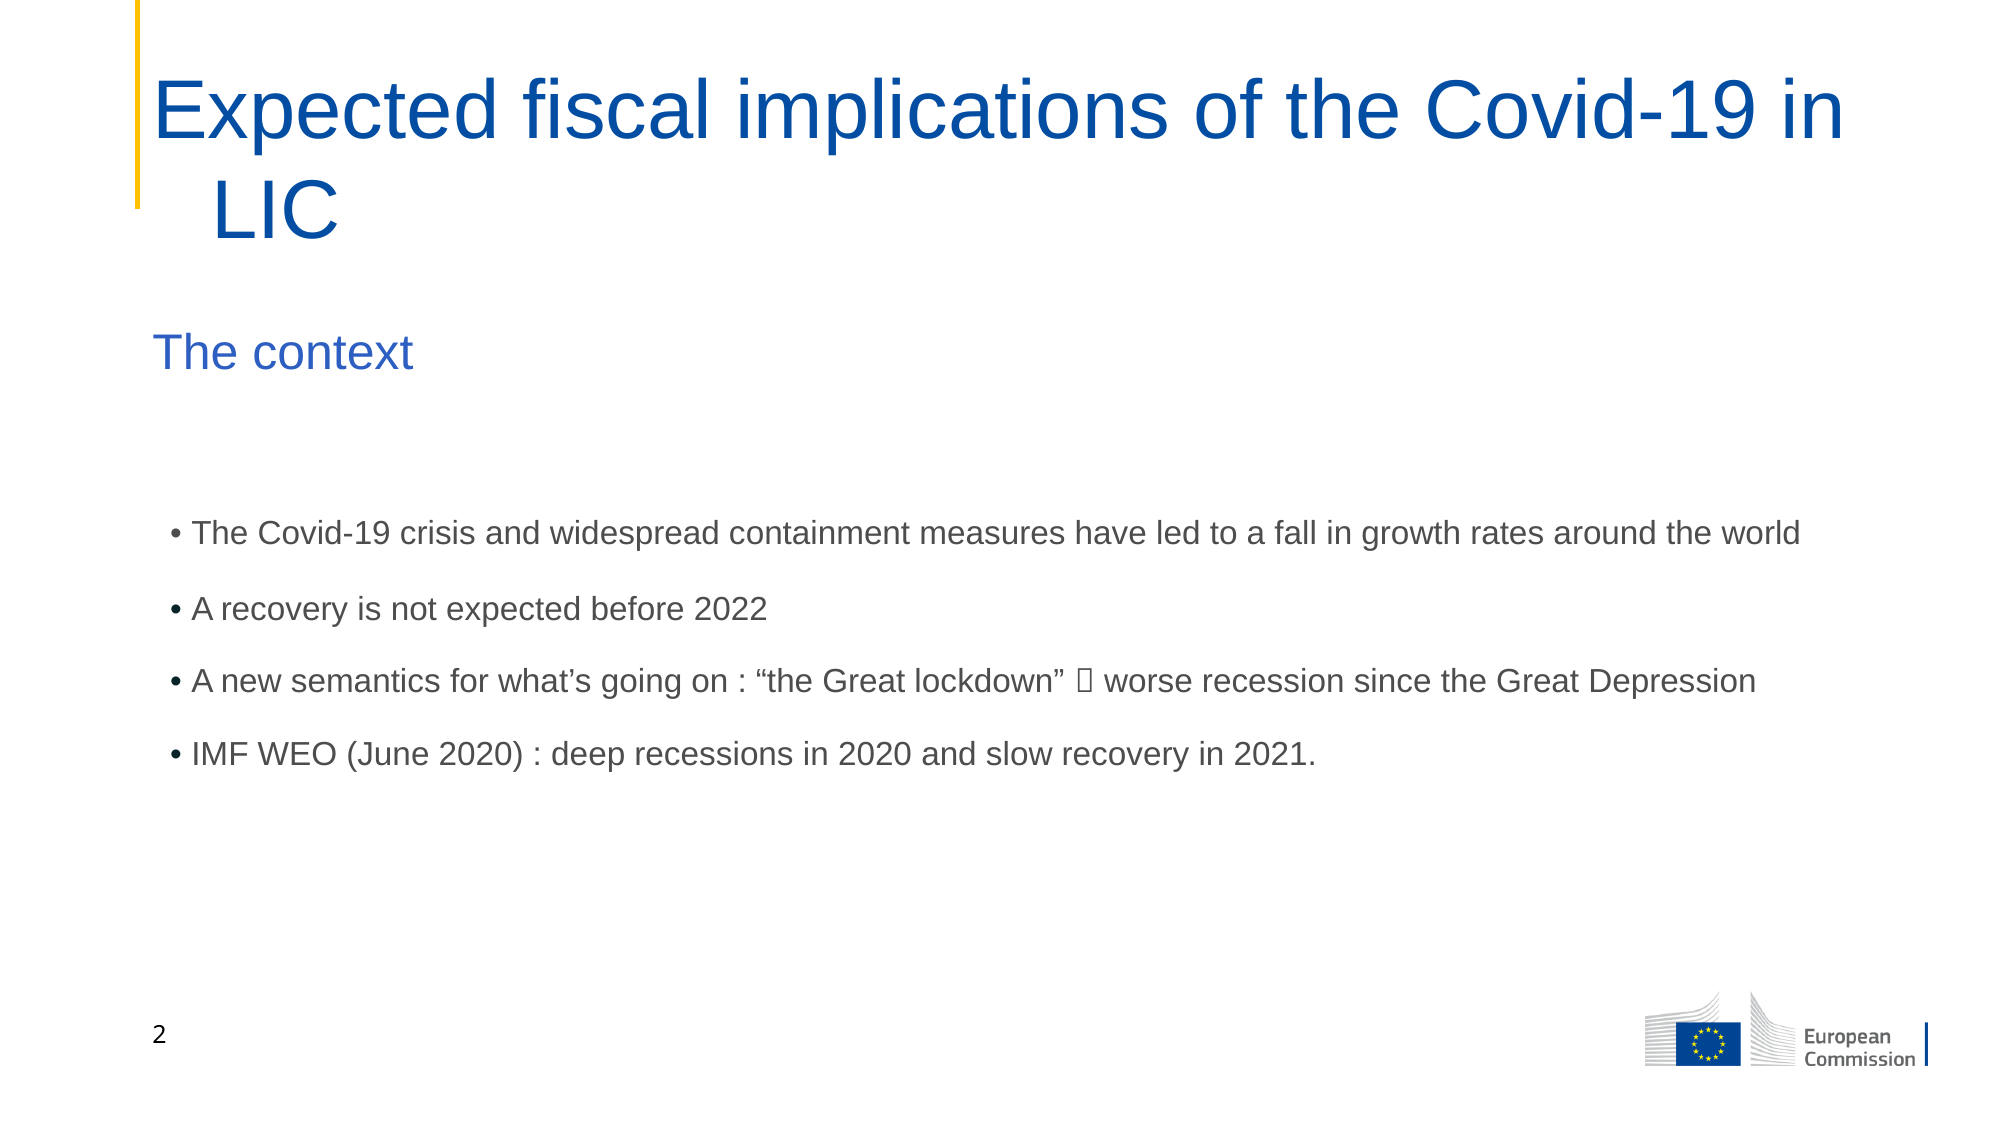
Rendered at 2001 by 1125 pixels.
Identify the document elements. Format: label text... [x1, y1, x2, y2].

text_box Expected fiscal implications of the Covid-19 in LIC [137, 37, 1896, 275]
title The context [137, 307, 1863, 381]
list • The Covid-19 crisis and widespread containment measures have led to a fall in growth rates around the world • A recovery is not expected before 2022 • A new semantics for what’s going on : “the Great lockdown”  worse recession since the Great Depression • IMF WEO (June 2020) : deep recessions in 2020 and slow recovery in 2021. [155, 479, 1829, 950]
slide_number 2 [137, 1005, 588, 1066]
picture [1645, 991, 1928, 1066]
